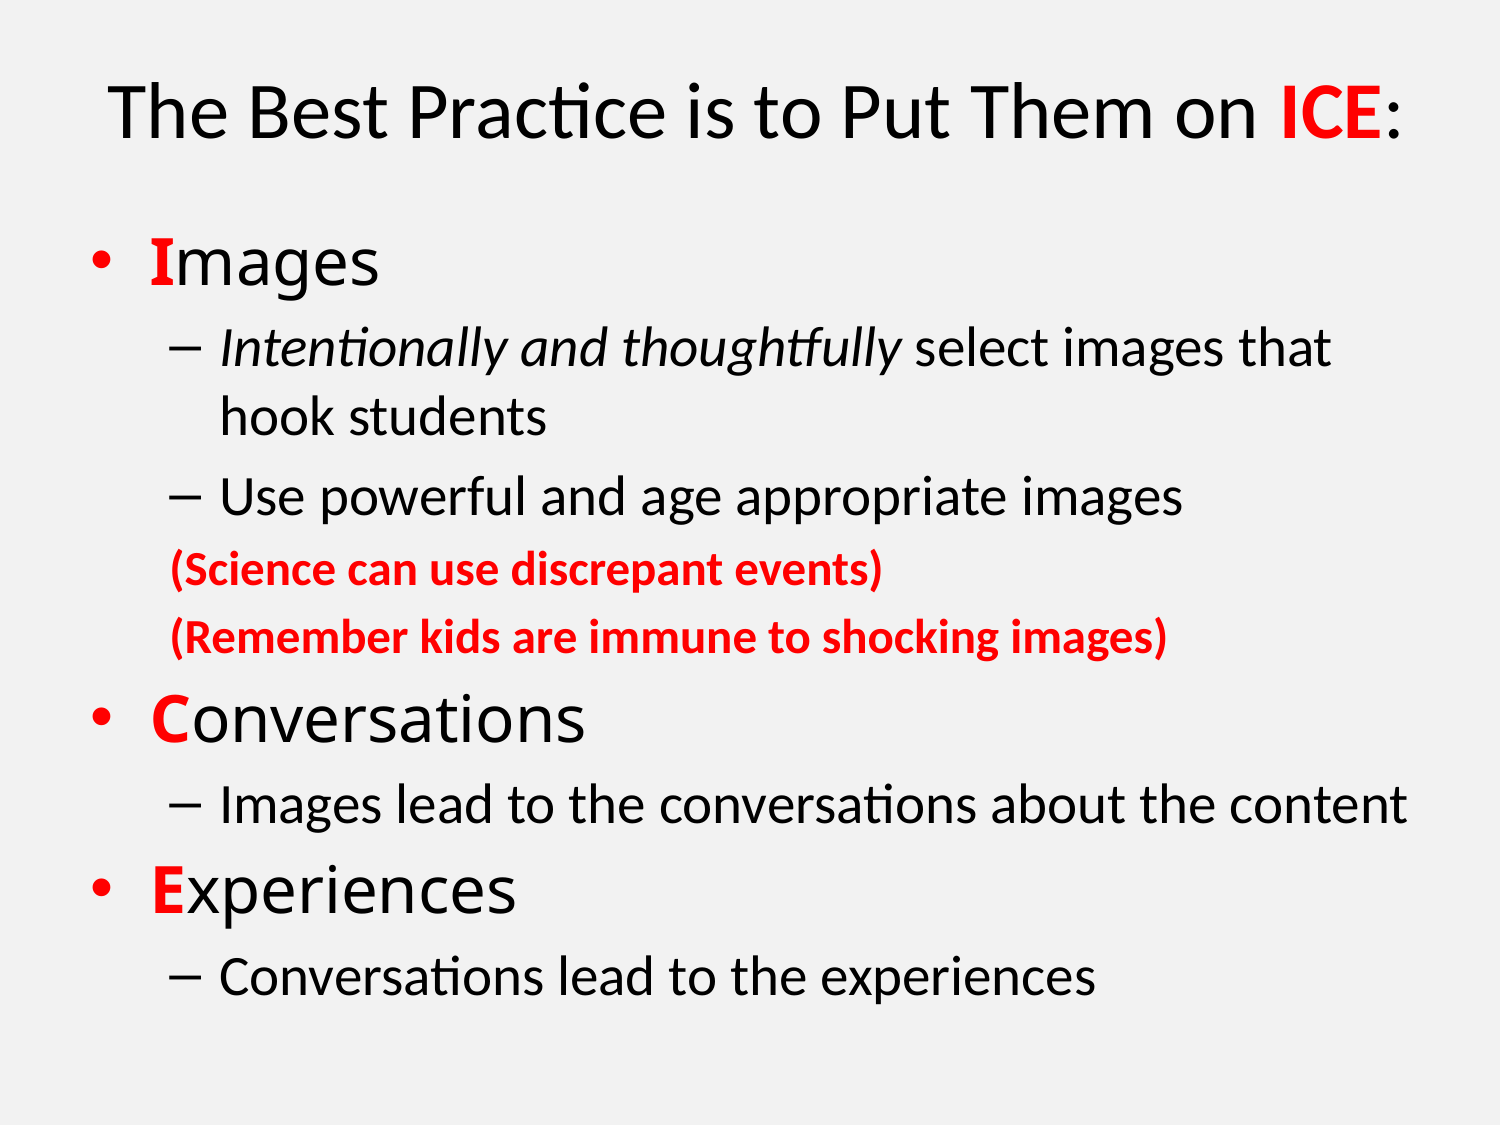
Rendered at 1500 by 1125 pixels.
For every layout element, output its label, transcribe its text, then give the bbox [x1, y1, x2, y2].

title The Best Practice is to Put Them on ICE: [62, 12, 1450, 200]
list Images Intentionally and thoughtfully select images that hook students Use powerful and age appropriate images (Science can use discrepant events) (Remember kids are immune to shocking images) Conversations Images lead to the conversations about the content Experiences Conversations lead to the experiences [75, 212, 1425, 1038]
